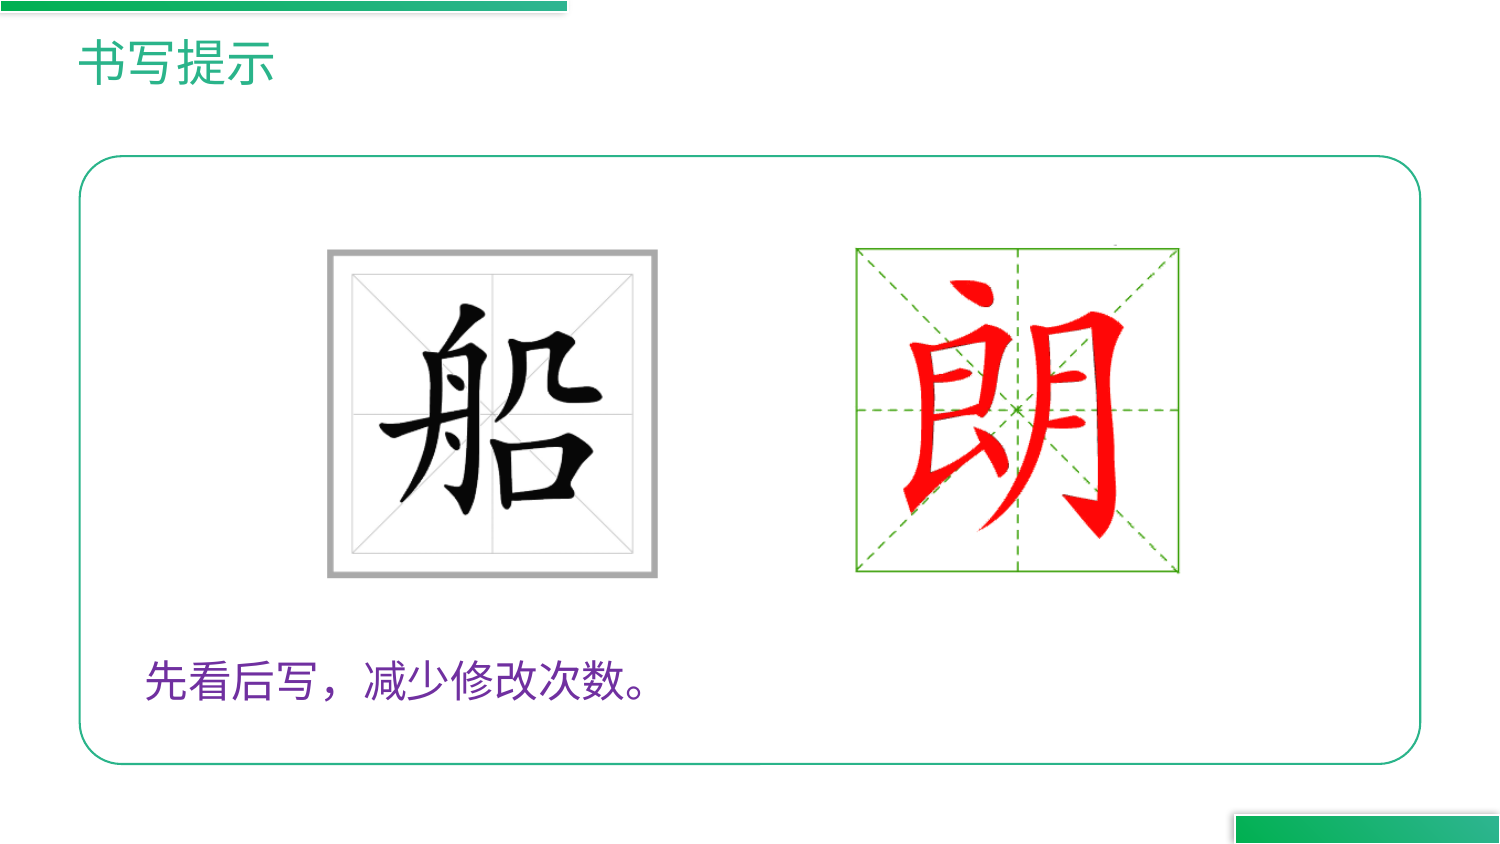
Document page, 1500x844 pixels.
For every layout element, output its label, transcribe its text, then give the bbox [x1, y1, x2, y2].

picture [217, 218, 1297, 608]
text_box 先看后写，减少修改次数。 [132, 648, 956, 712]
list 书写提示 [41, 32, 382, 94]
